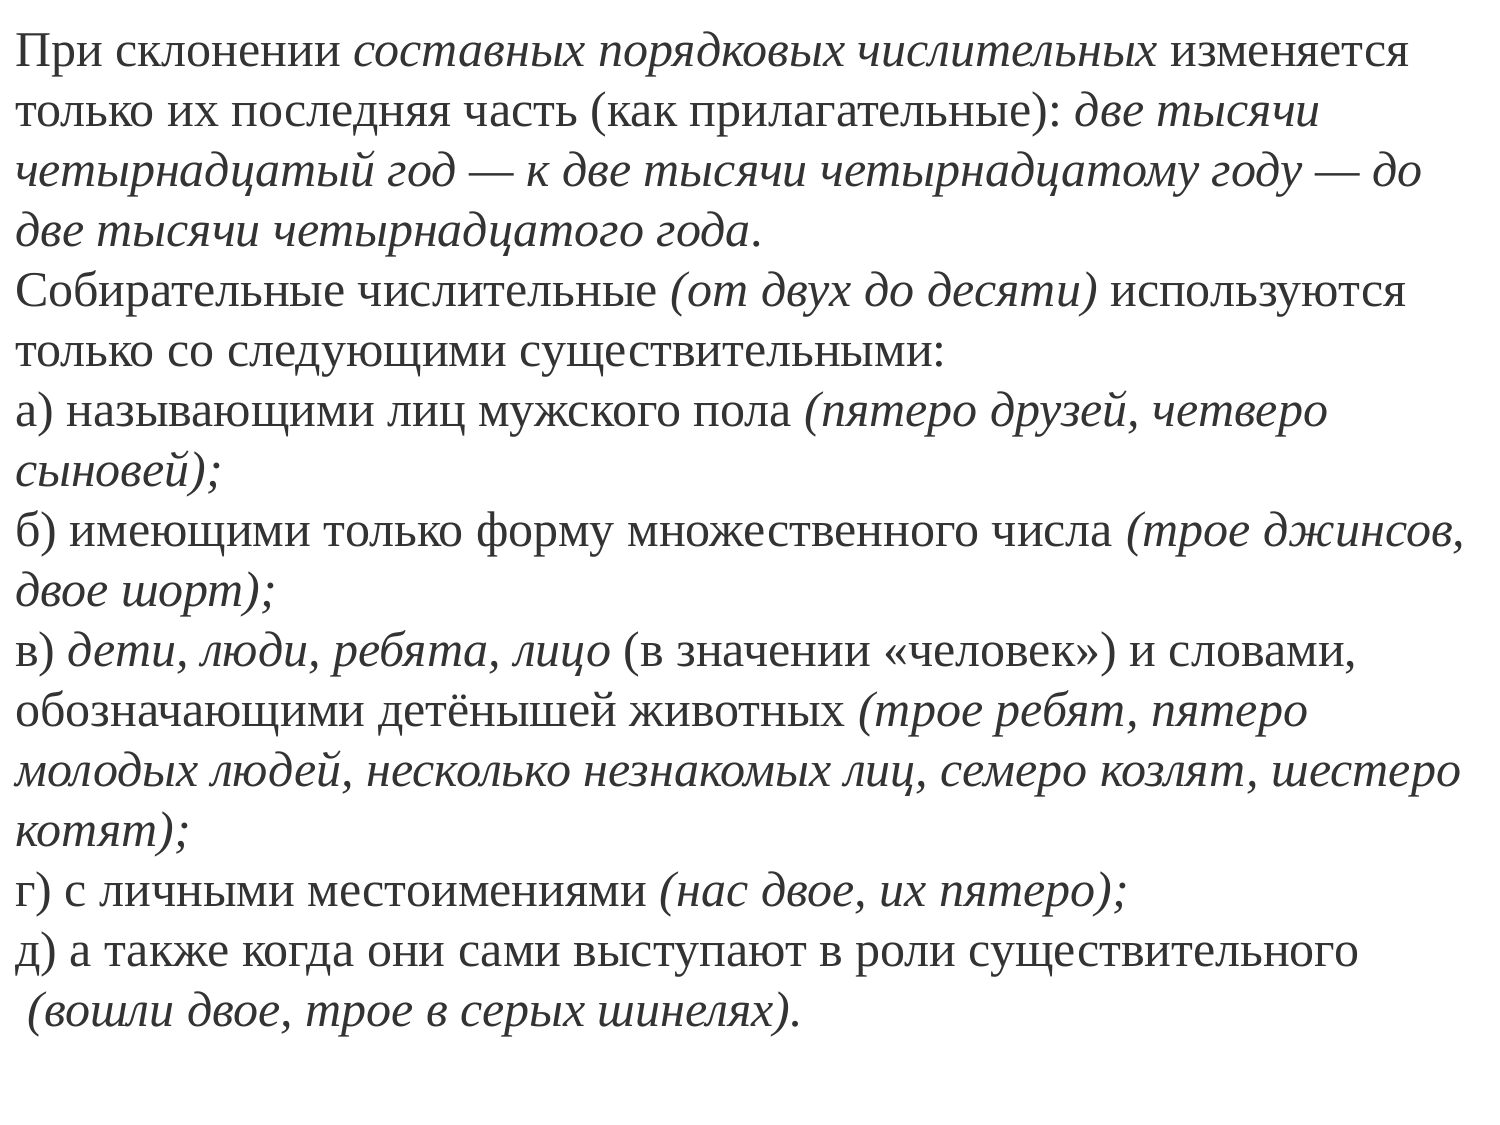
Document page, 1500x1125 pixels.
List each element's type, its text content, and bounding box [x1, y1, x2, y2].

text_box При склонении составных порядковых числительных изменяется только их последняя часть (как прилагательные): две тысячи четырнадцатый год — к две тысячи четырнадцатому году — до две тысячи четырнадцатого года. Собирательные числительные (от двух до десяти) используются только со следующими существительными: а) называющими лиц мужского пола (пятеро друзей, четверо сыновей); б) имеющими только форму множественного числа (трое джинсов, двое шорт); в) дети, люди, ребята, лицо (в значении «человек») и словами, обозначающими детёнышей животных (трое ребят, пятеро молодых людей, несколько незнакомых лиц, семеро козлят, шестеро котят); г) с личными местоимениями (нас двое, их пятеро); д) а также когда они сами выступают в роли существительного (вошли двое, трое в серых шинелях). [0, 0, 1500, 1045]
